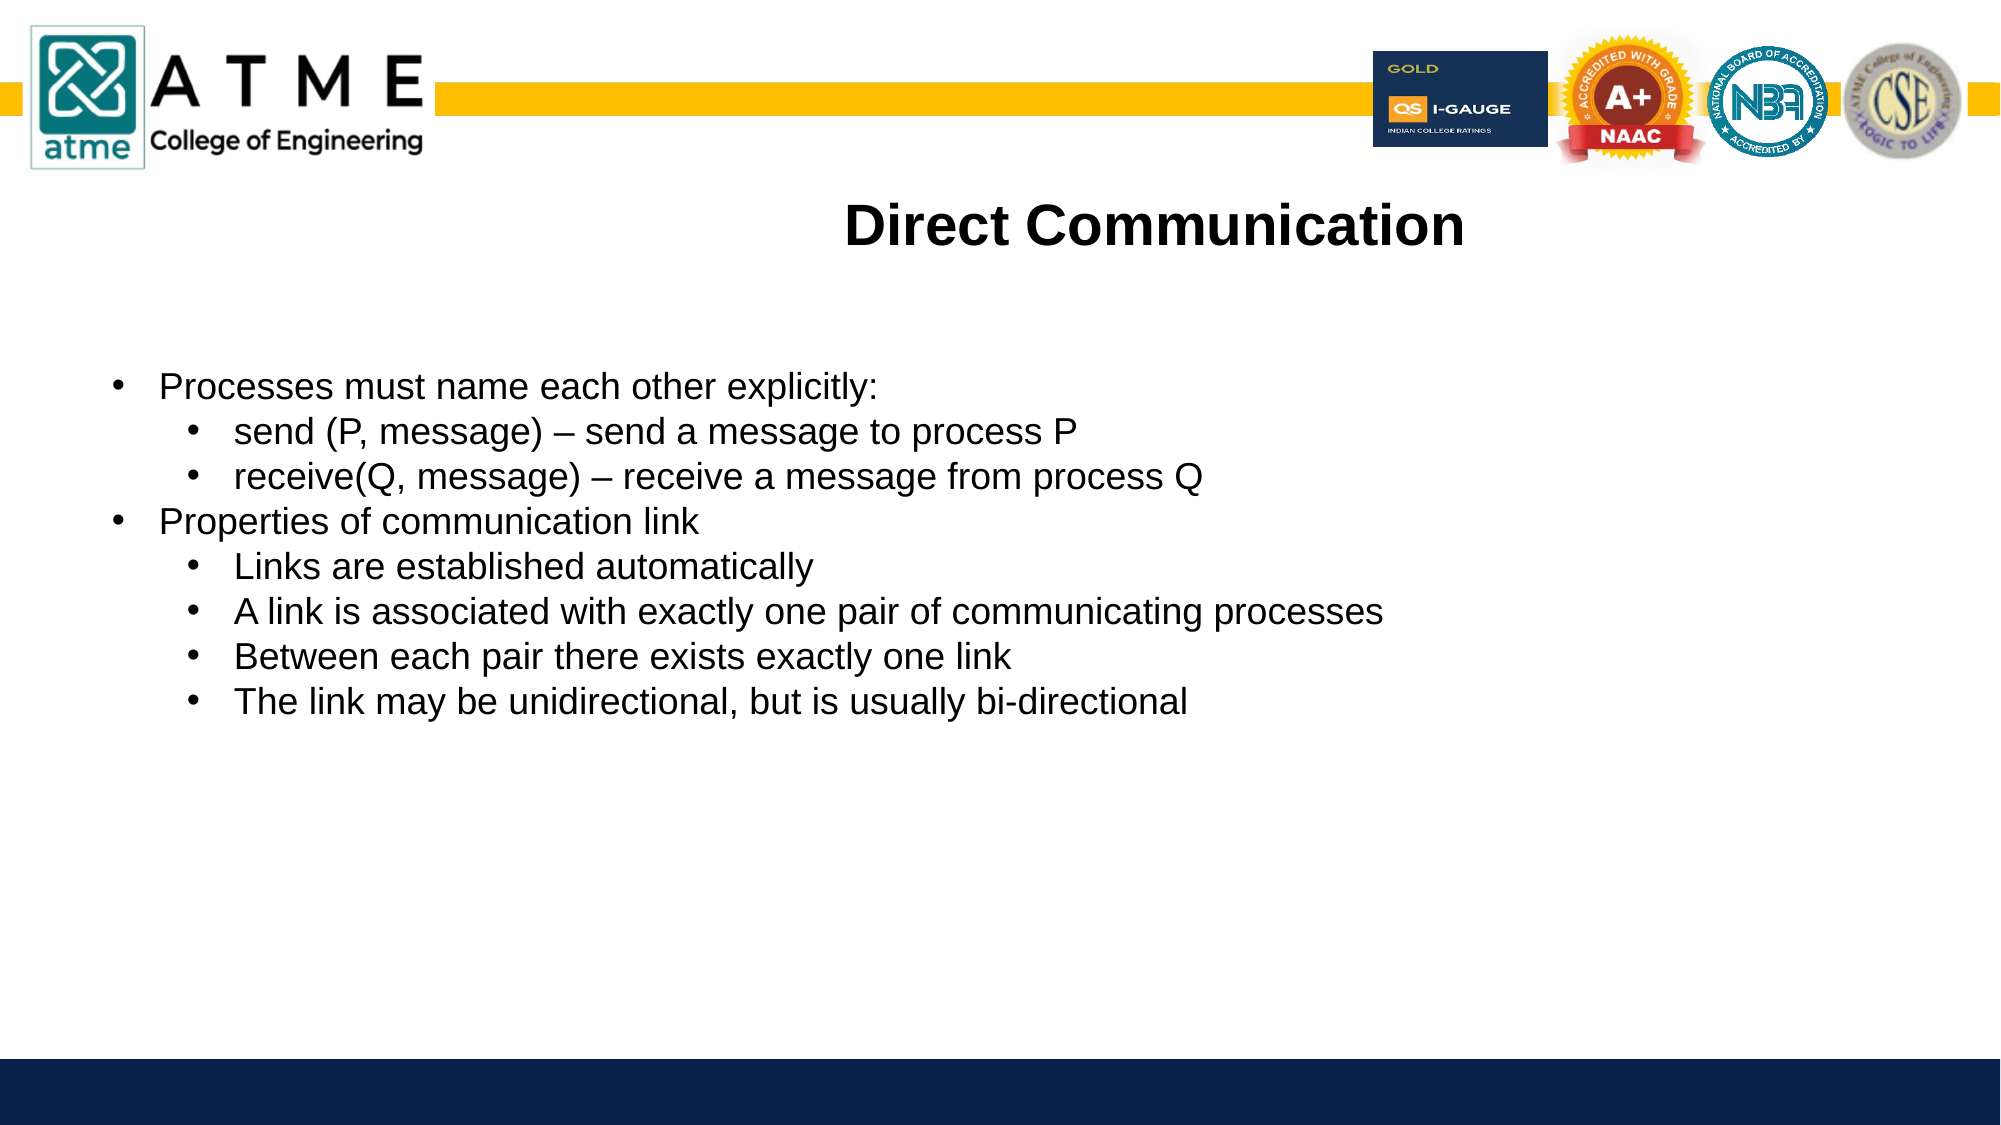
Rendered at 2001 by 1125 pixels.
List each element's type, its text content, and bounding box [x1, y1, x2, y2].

text_box Processes must name each other explicitly: send (P, message) – send a message to process P receive(Q, message) – receive a message from process Q Properties of communication link Links are established automatically A link is associated with exactly one pair of communicating processes Between each pair there exists exactly one link The link may be unidirectional, but is usually bi-directional [97, 354, 1400, 729]
picture [22, 15, 435, 178]
picture [0, 1059, 2001, 1125]
picture [1840, 26, 1968, 176]
text_box Direct Communication [829, 179, 1482, 265]
picture [1373, 20, 1828, 180]
